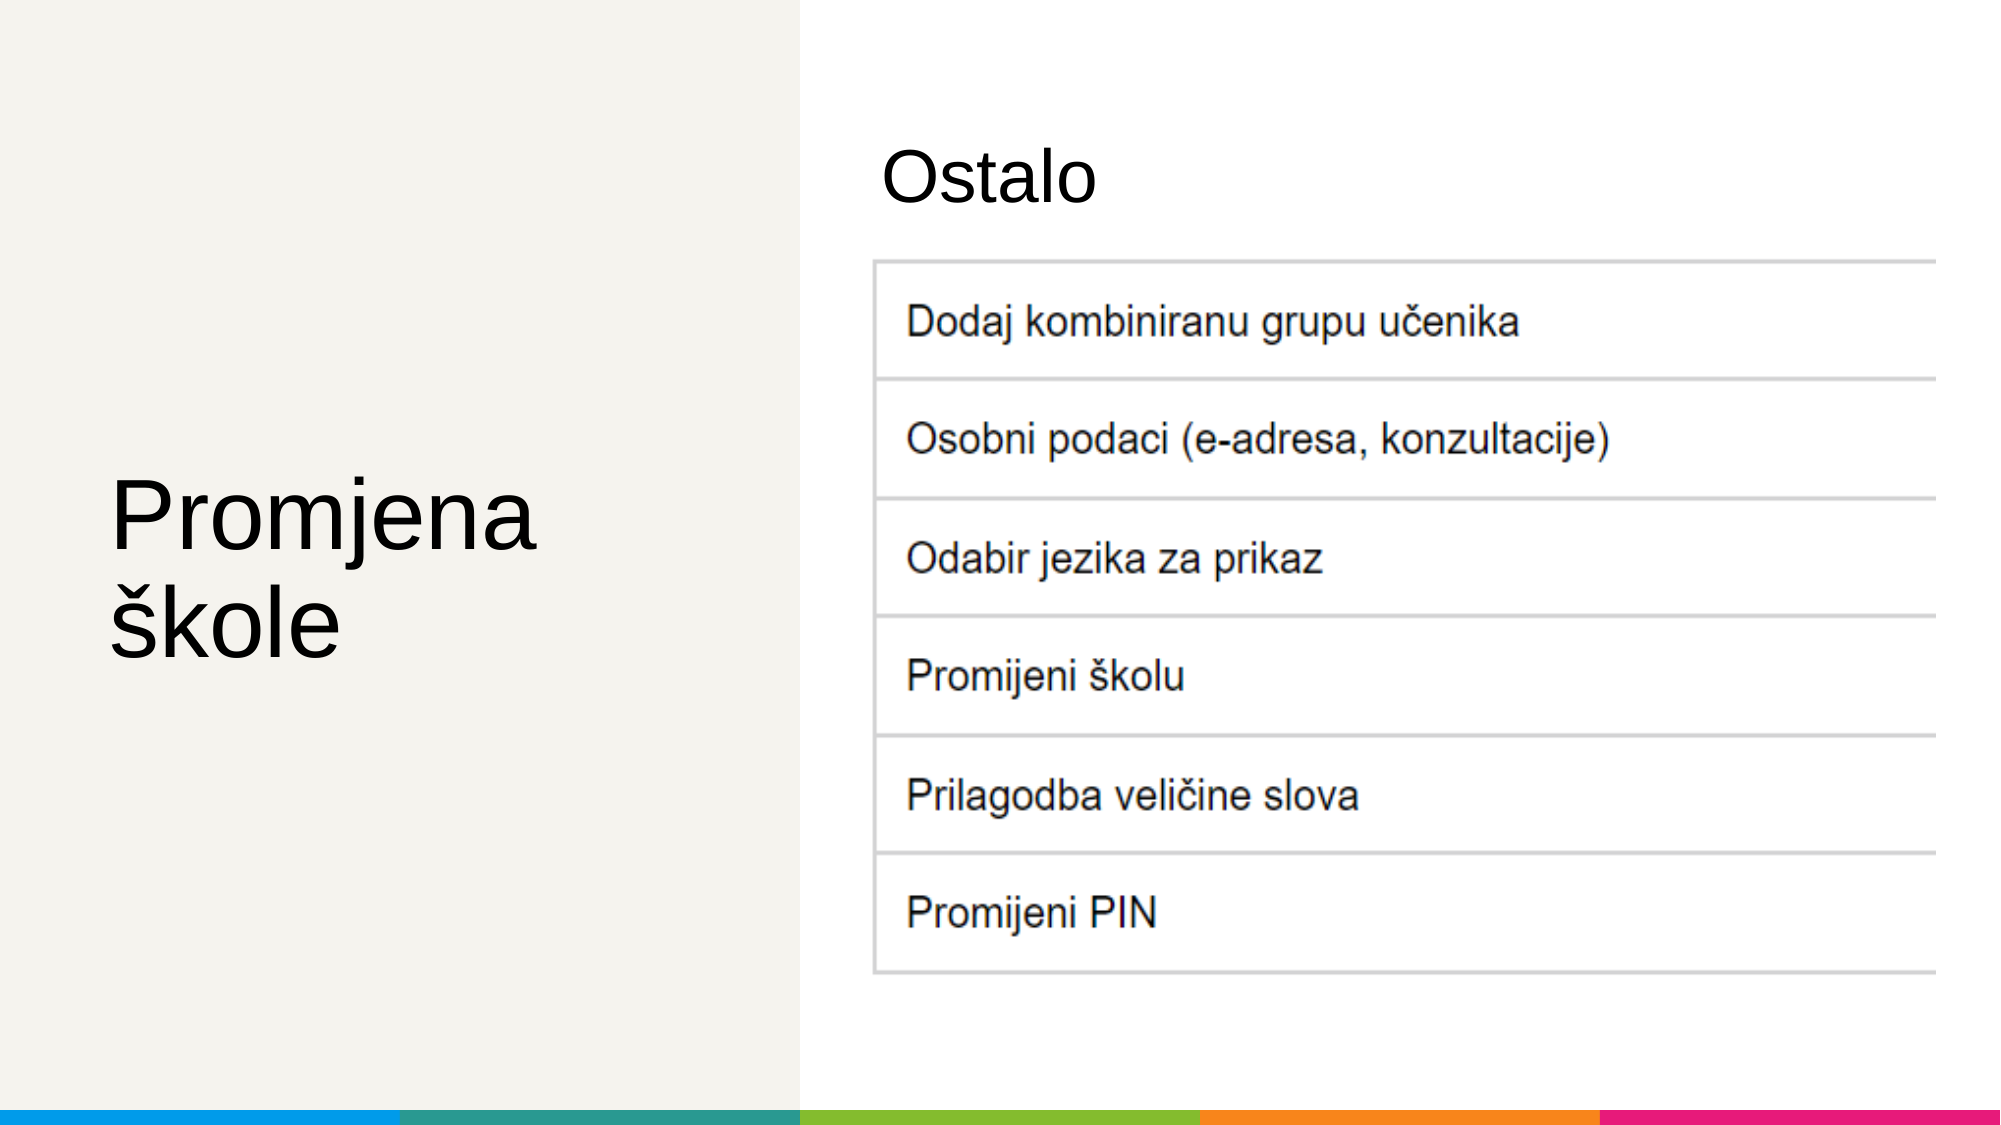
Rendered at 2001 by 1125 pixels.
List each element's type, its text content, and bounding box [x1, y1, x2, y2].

title Promjena škole [94, 423, 740, 687]
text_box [830, 119, 1936, 1006]
